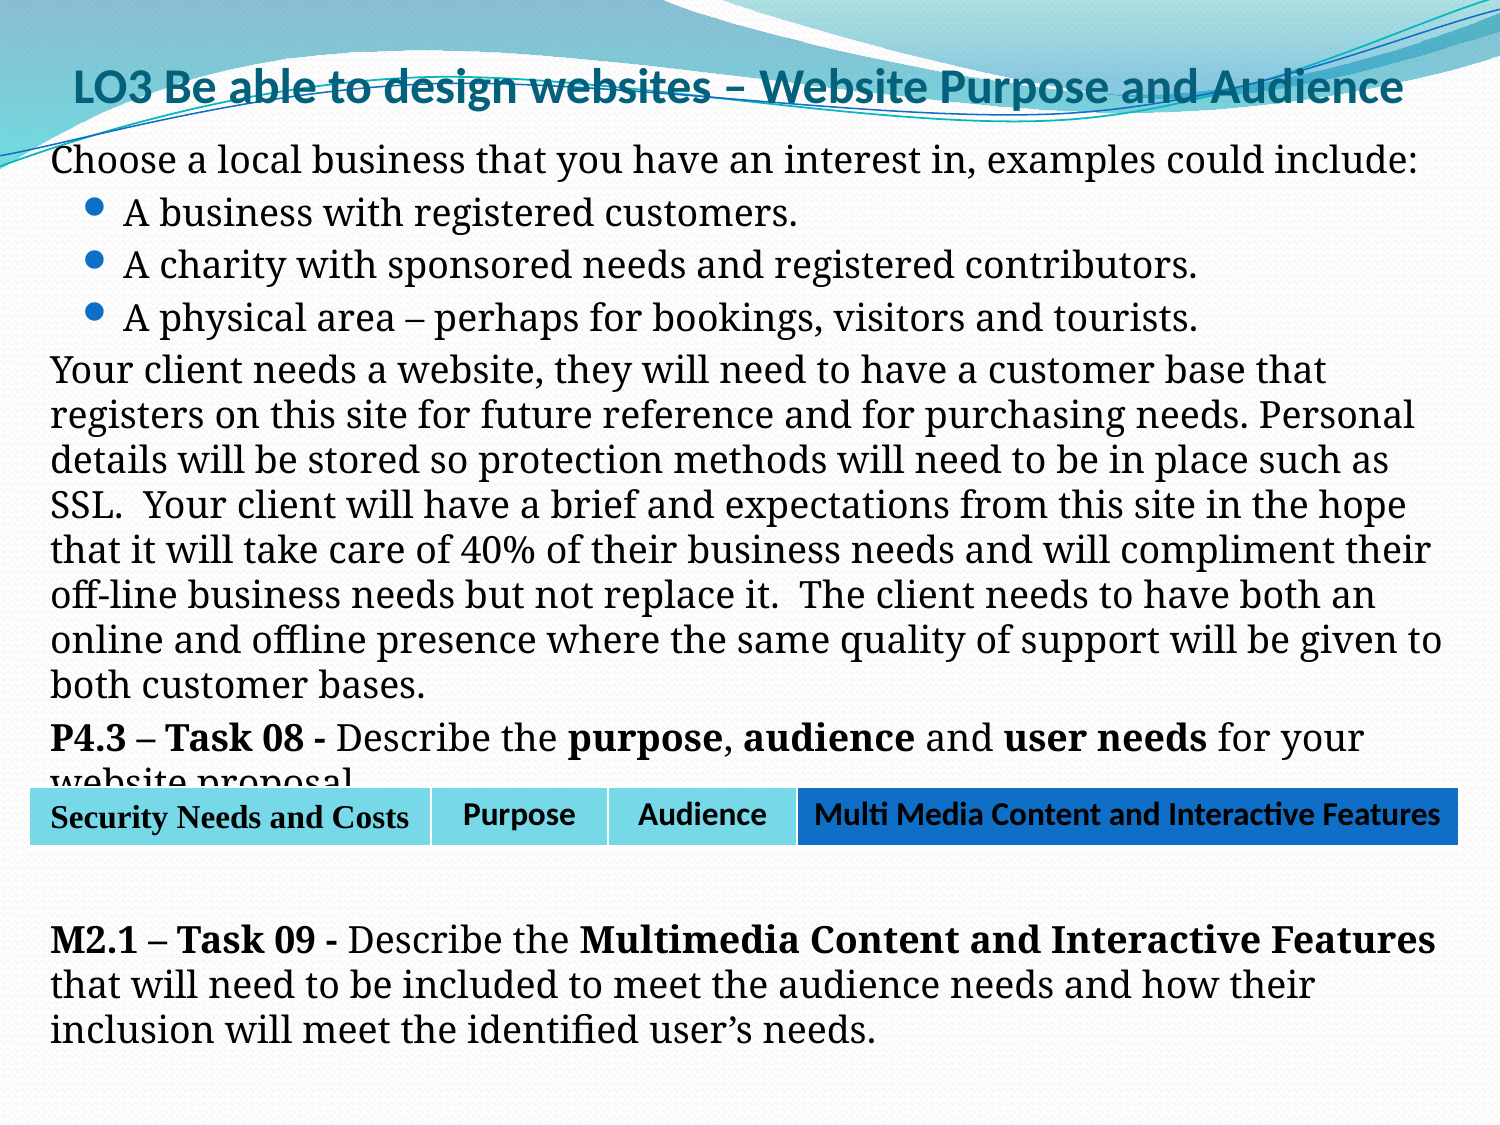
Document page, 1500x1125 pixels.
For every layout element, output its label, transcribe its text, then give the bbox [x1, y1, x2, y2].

table_header Purpose [432, 788, 607, 845]
title LO3 Be able to design websites – Website Purpose and Audience [73, 13, 1424, 114]
table_header Audience [609, 788, 796, 845]
table_header Security Needs and Costs [30, 788, 430, 845]
table_header Multi Media Content and Interactive Features [798, 788, 1458, 845]
list Choose a local business that you have an interest in, examples could include: A business with registered customers. A charity with sponsored needs and registered contributors. A physical area – perhaps for bookings, visitors and tourists. Your client needs a website, they will need to have a customer base that registers on this site for future reference and for purchasing needs. Personal details will be stored so protection methods will need to be in place such as SSL. Your client will have a brief and expectations from this site in the hope that it will take care of 40% of their business needs and will compliment their off-line business needs but not replace it. The client needs to have both an online and offline presence where the same quality of support will be given to both customer bases. P4.3 – Task 08 - Describe the purpose, audience and user needs for your website proposal. M2.1 – Task 09 - Describe the Multimedia Content and Interactive Features that will need to be included to meet the audience needs and how their inclusion will meet the identified user’s needs. [35, 128, 1477, 1102]
